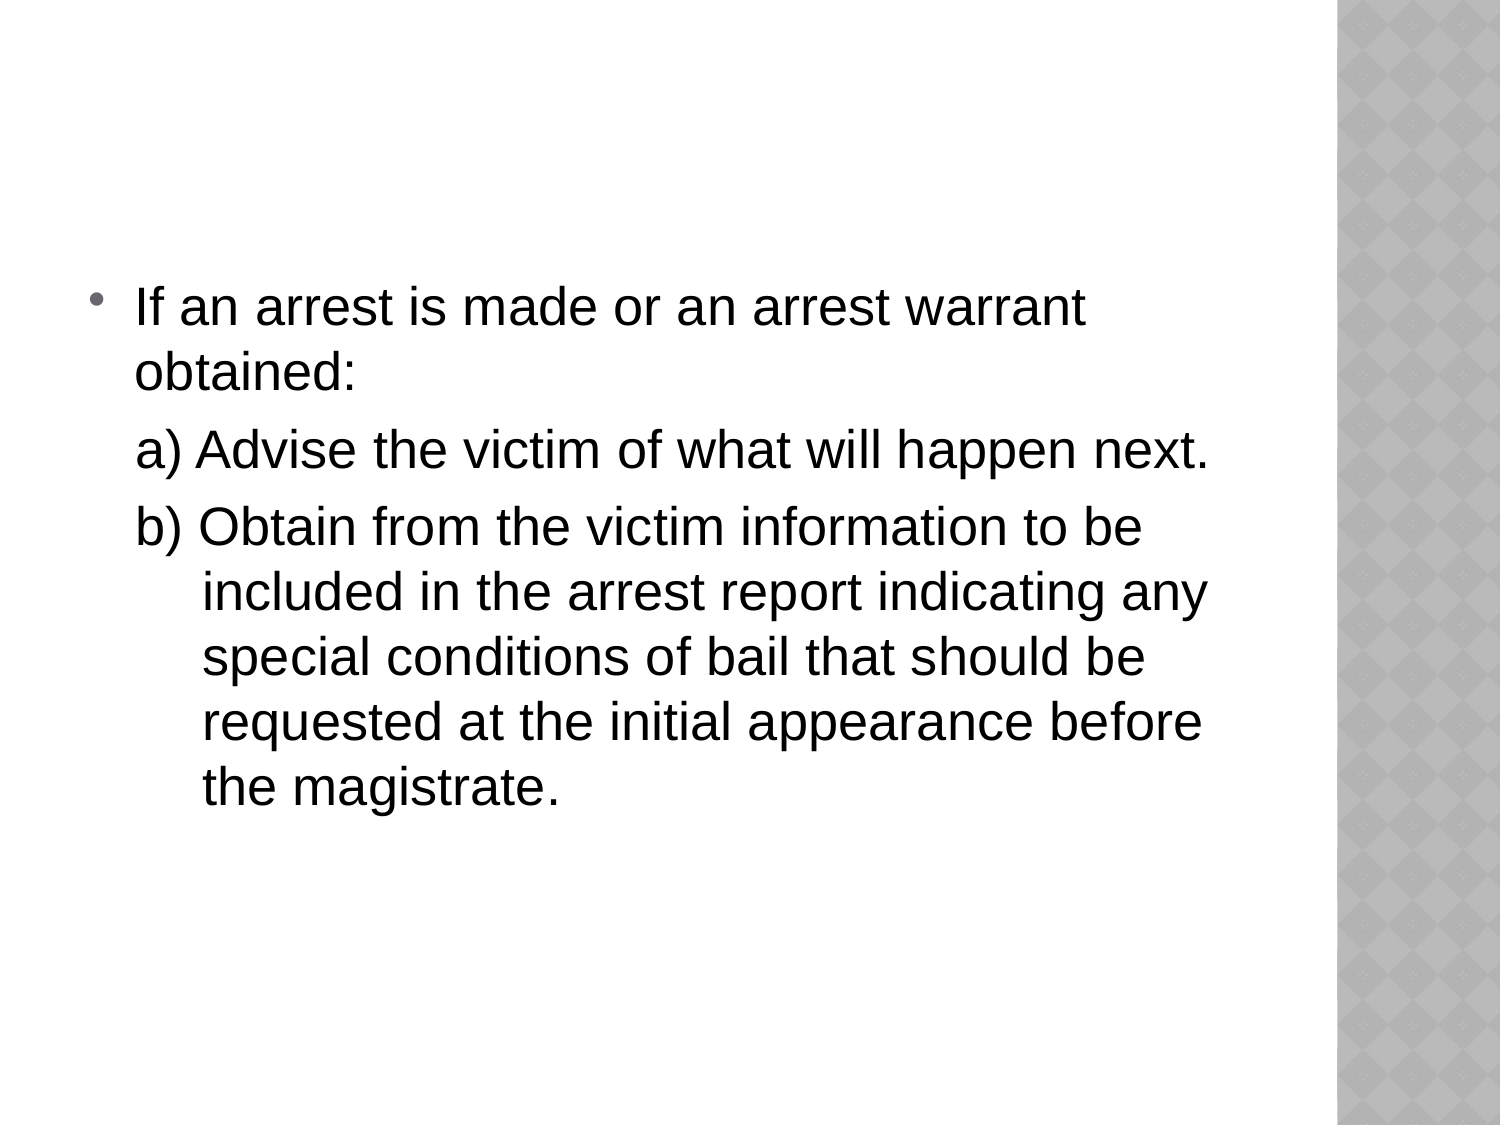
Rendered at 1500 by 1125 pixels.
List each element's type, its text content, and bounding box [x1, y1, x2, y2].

list If an arrest is made or an arrest warrant obtained: a) Advise the victim of what will happen next. b) Obtain from the victim information to be included in the arrest report indicating any special conditions of bail that should be requested at the initial appearance before the magistrate. [75, 264, 1263, 1060]
